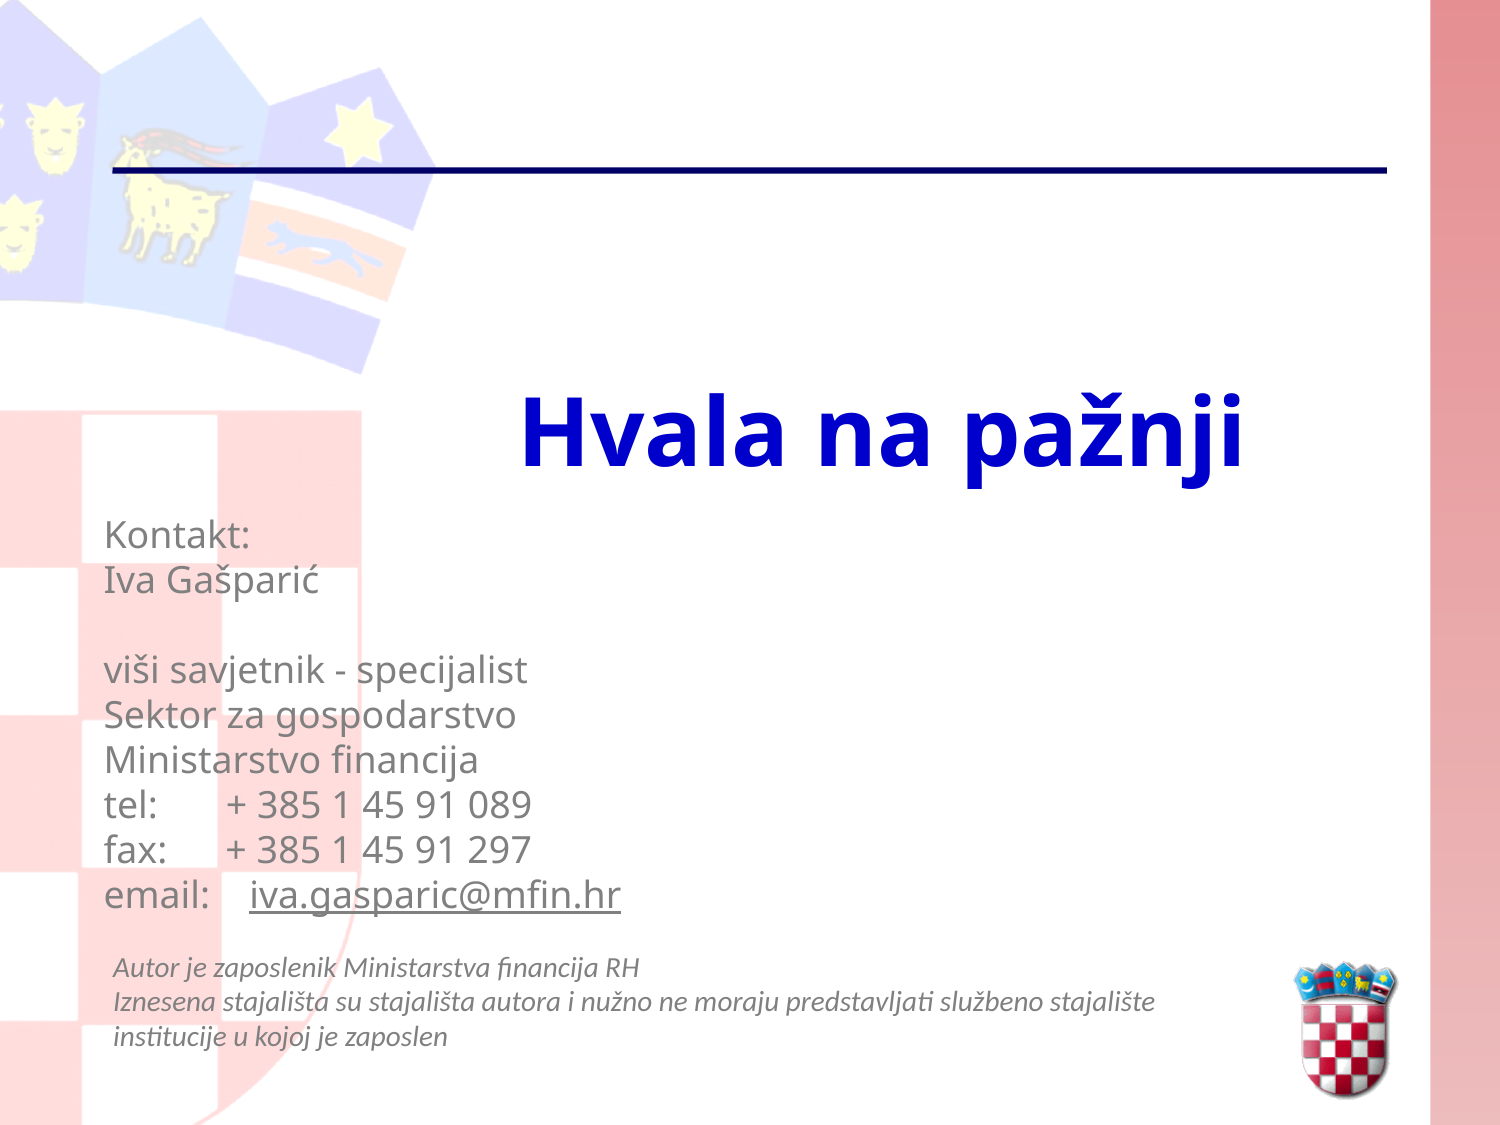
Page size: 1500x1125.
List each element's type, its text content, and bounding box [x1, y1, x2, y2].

text_box Hvala na pažnji [218, 363, 1287, 551]
picture [1293, 961, 1399, 1100]
text_box Autor je zaposlenik Ministarstva financija RH Iznesena stajališta su stajališta autora i nužno ne moraju predstavljati službeno stajalište institucije u kojoj je zaposlen [98, 940, 1178, 1096]
text_box Kontakt: Iva Gašparić viši savjetnik - specijalist Sektor za gospodarstvo Ministarstvo financija tel: + 385 1 45 91 089 fax: + 385 1 45 91 297 email: iva.gasparic@mfin.hr [88, 503, 715, 868]
